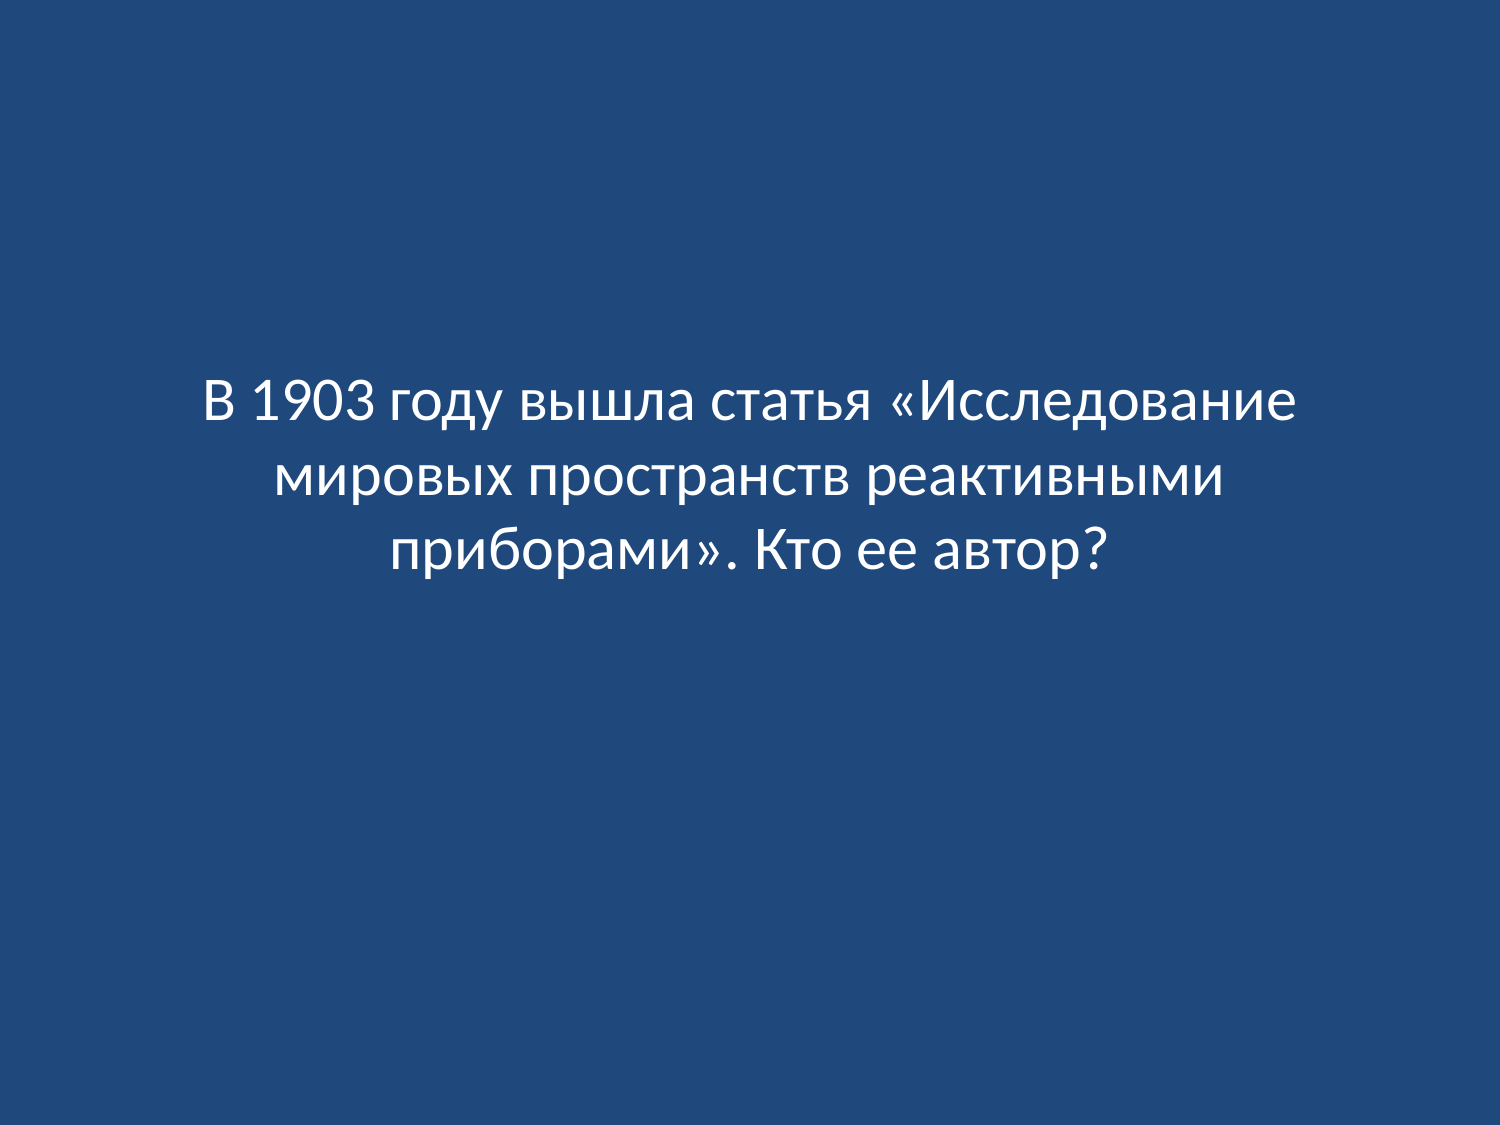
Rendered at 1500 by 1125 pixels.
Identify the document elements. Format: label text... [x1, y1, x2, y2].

title В 1903 году вышла статья «Исследование мировых пространств реактивными приборами». Кто ее автор? [112, 349, 1388, 591]
